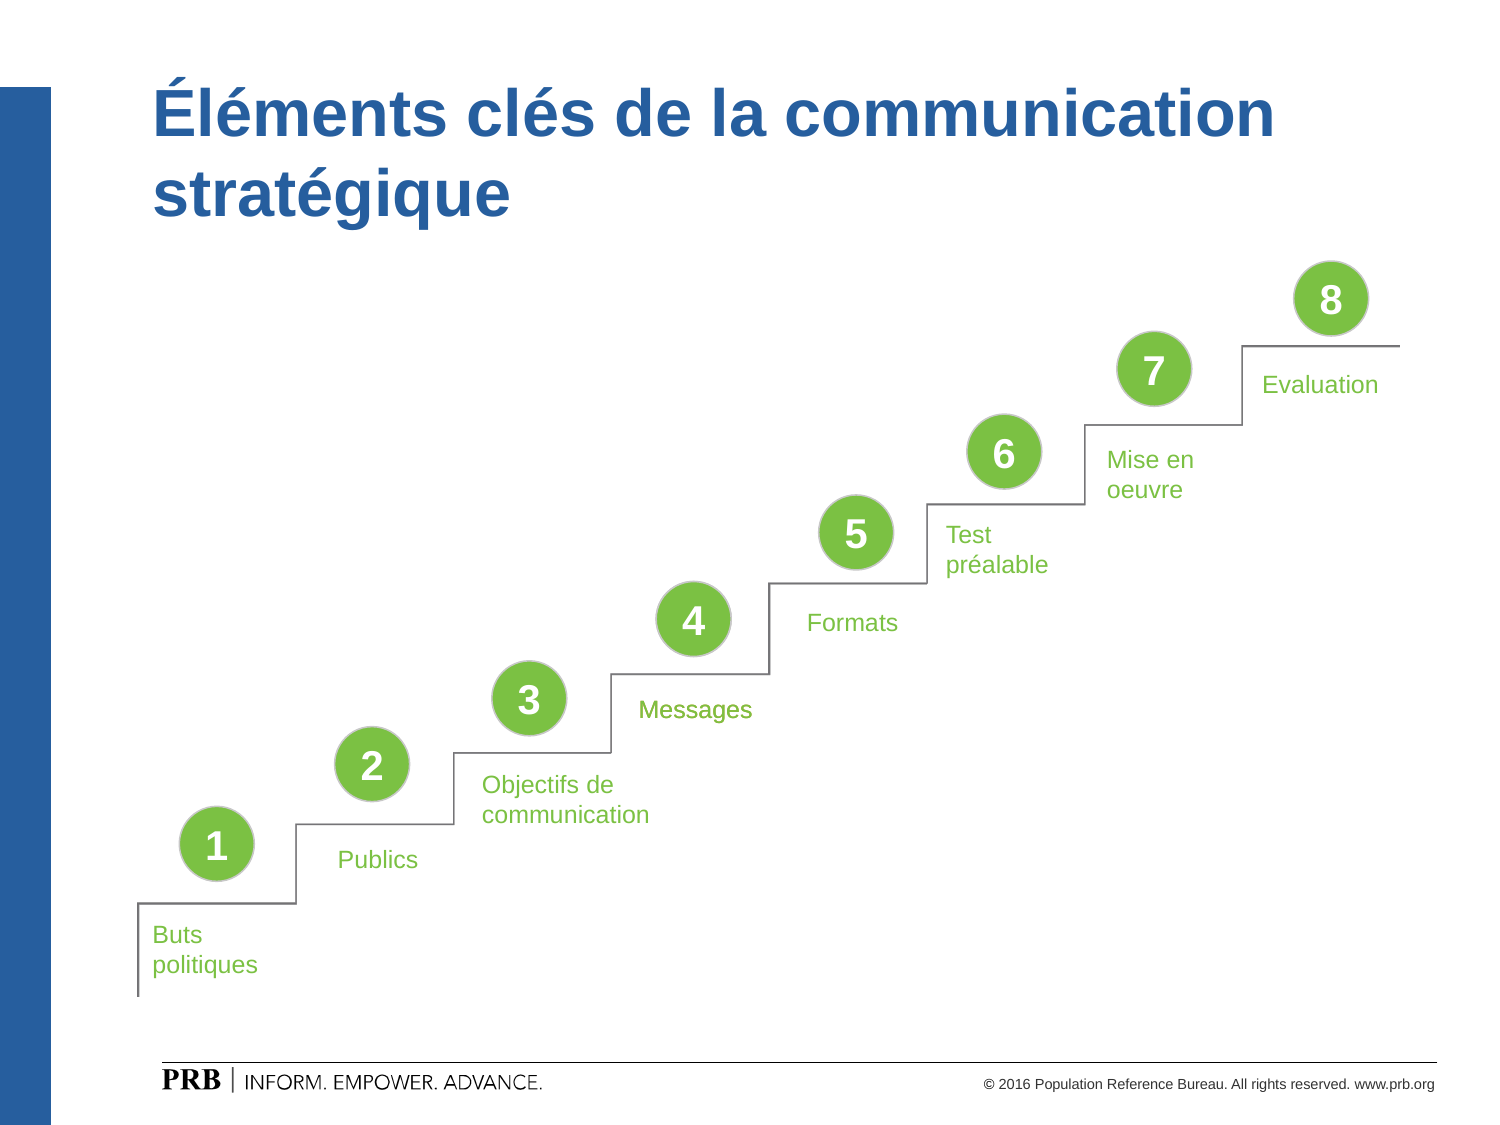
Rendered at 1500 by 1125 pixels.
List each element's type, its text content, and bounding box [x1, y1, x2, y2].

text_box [791, 494, 915, 645]
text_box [1246, 260, 1396, 407]
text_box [137, 806, 282, 957]
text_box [623, 581, 769, 732]
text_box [1091, 331, 1240, 482]
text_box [930, 413, 1082, 582]
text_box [466, 660, 698, 835]
picture [137, 344, 1401, 997]
picture [162, 1067, 542, 1093]
title Éléments clés de la communication stratégique [137, 62, 1500, 163]
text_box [304, 726, 453, 882]
